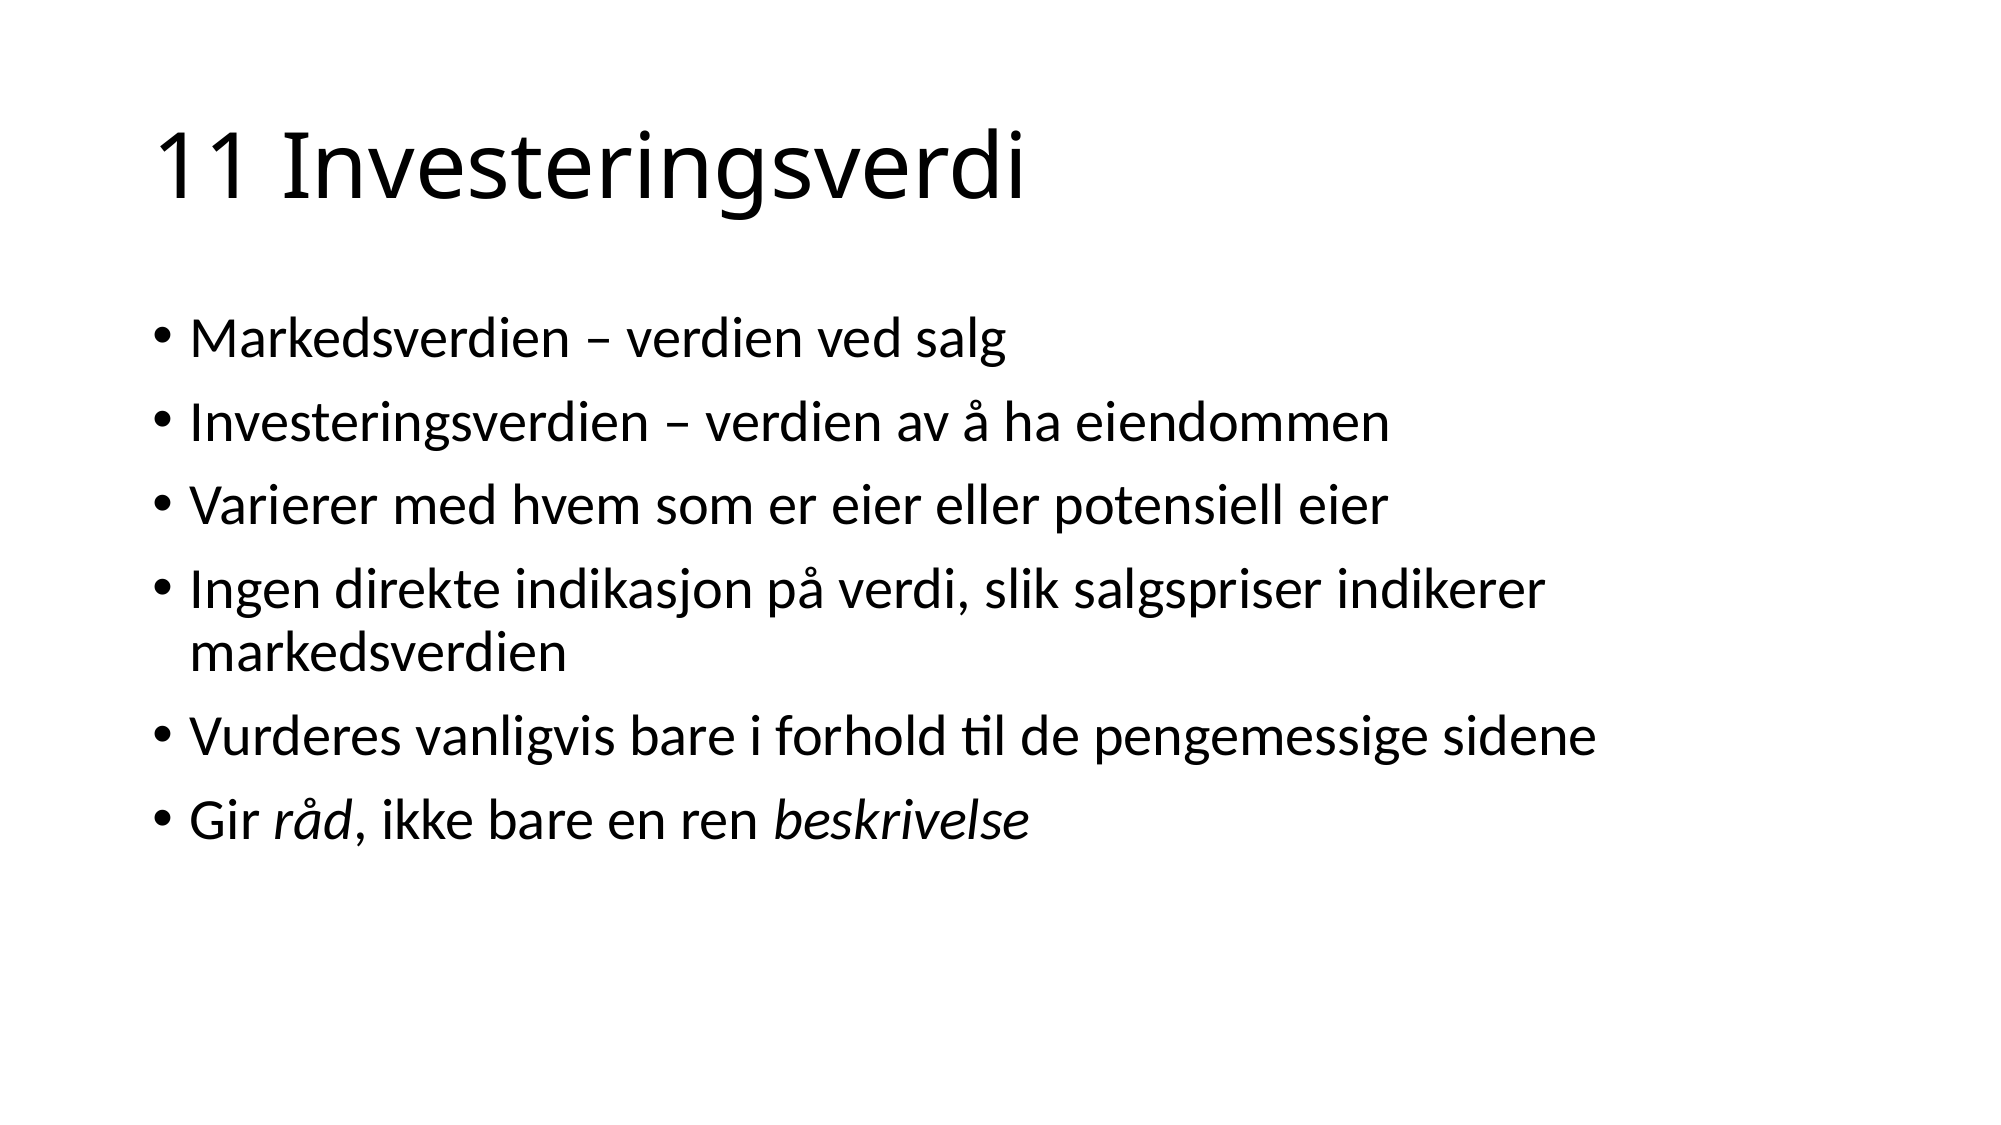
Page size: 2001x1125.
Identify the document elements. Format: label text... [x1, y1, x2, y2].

list Markedsverdien – verdien ved salg Investeringsverdien – verdien av å ha eiendommen Varierer med hvem som er eier eller potensiell eier Ingen direkte indikasjon på verdi, slik salgspriser indikerer markedsverdien Vurderes vanligvis bare i forhold til de pengemessige sidene Gir råd, ikke bare en ren beskrivelse [137, 299, 1863, 1014]
title 11 Investeringsverdi [137, 59, 1863, 278]
